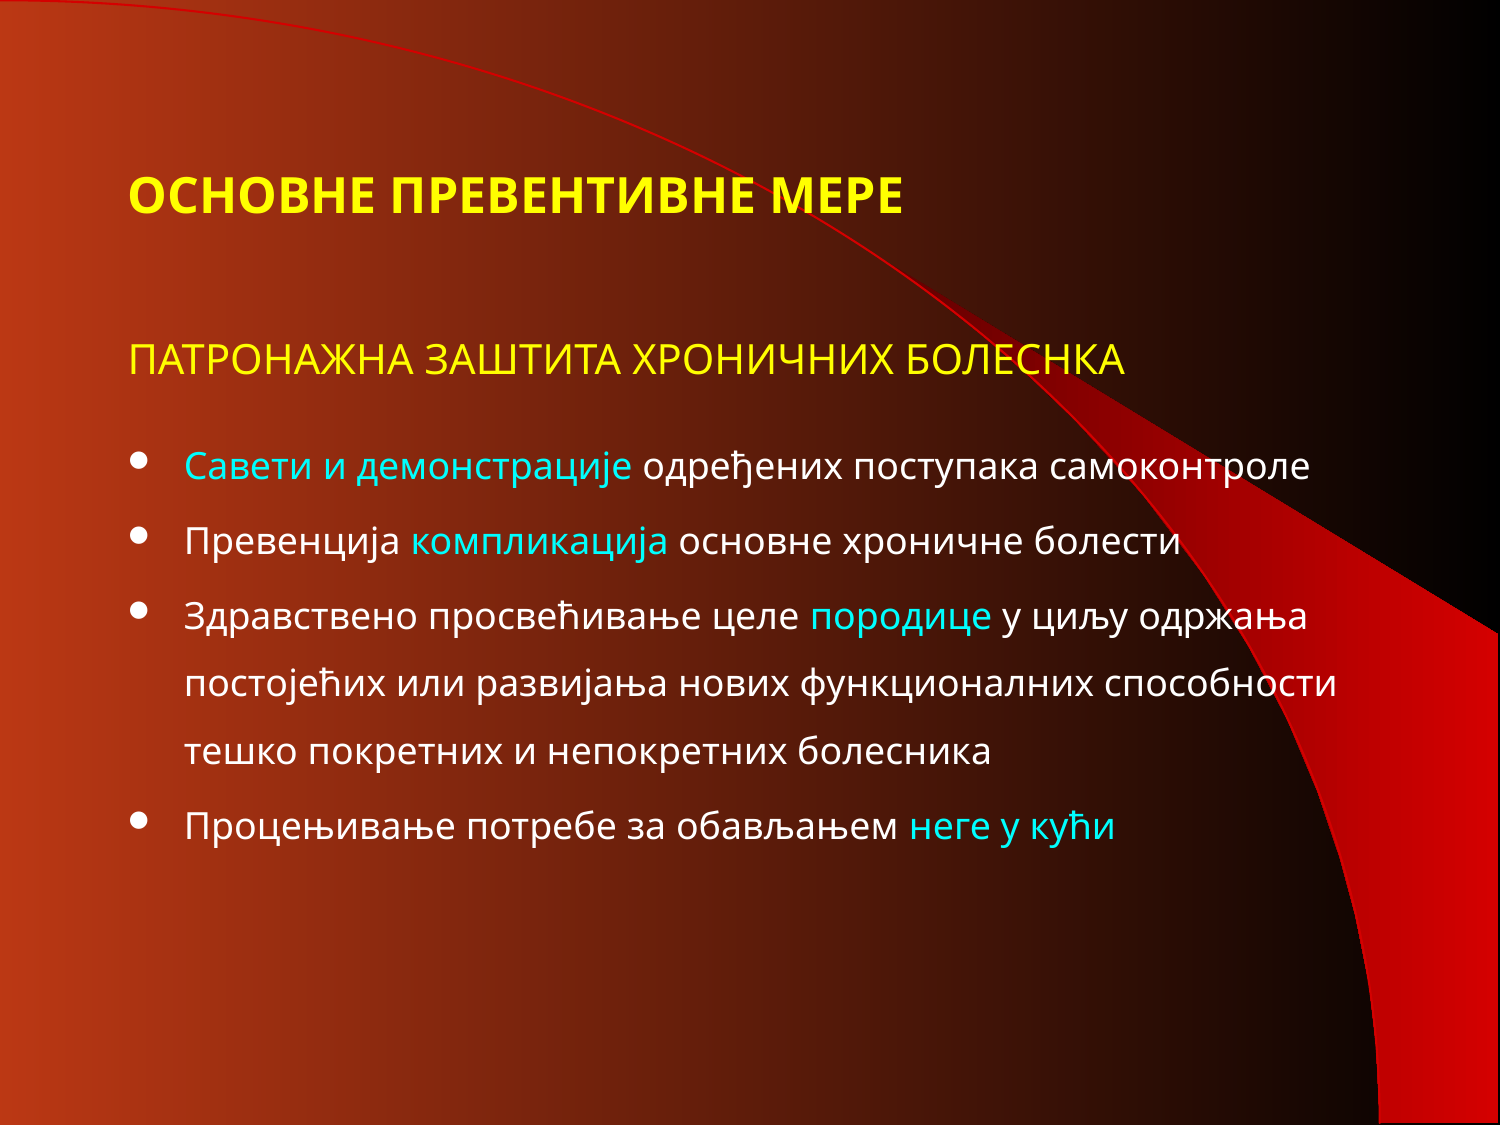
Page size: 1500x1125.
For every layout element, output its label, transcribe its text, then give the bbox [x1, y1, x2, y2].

title ОСНОВНЕ ПРЕВЕНТИВНЕ МЕРЕ [112, 99, 1388, 288]
list ПАТРОНАЖНА ЗАШТИТА ХРОНИЧНИХ БОЛЕСНКА Савети и демонстрације одређених поступака самоконтроле Превенција компликација основне хроничне болести Здравствено просвећивање целе породице у циљу одржања постојећих или развијања нових функционалних способности тешко покретних и непокретних болесника Процењивање потребе за обављањем неге у кући [112, 324, 1388, 1000]
